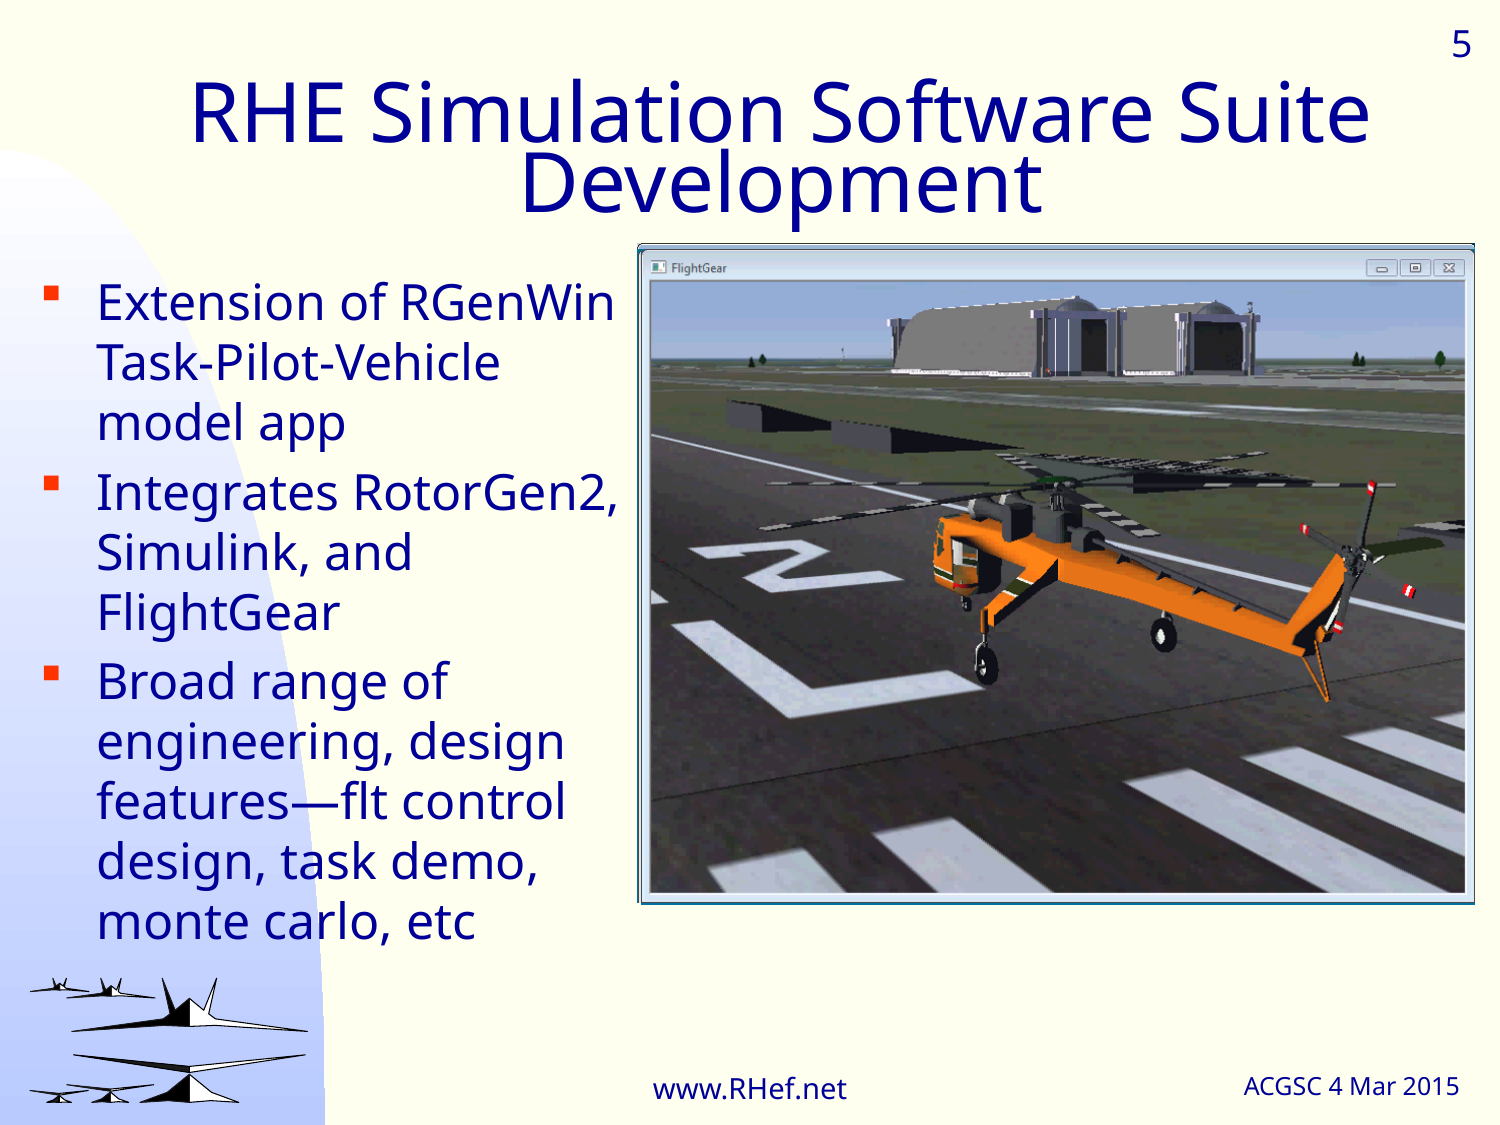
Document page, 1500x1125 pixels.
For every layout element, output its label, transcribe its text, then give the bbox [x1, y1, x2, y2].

list Extension of RGenWin Task-Pilot-Vehicle model app Integrates RotorGen2, Simulink, and FlightGear Broad range of engineering, design features—flt control design, task demo, monte carlo, etc [24, 262, 638, 925]
title RHE Simulation Software Suite Development [125, 62, 1438, 250]
picture [637, 243, 1476, 904]
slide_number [1162, 1062, 1476, 1113]
footer www.RHef.net [512, 1062, 988, 1113]
slide_number 5 [1274, 12, 1488, 88]
